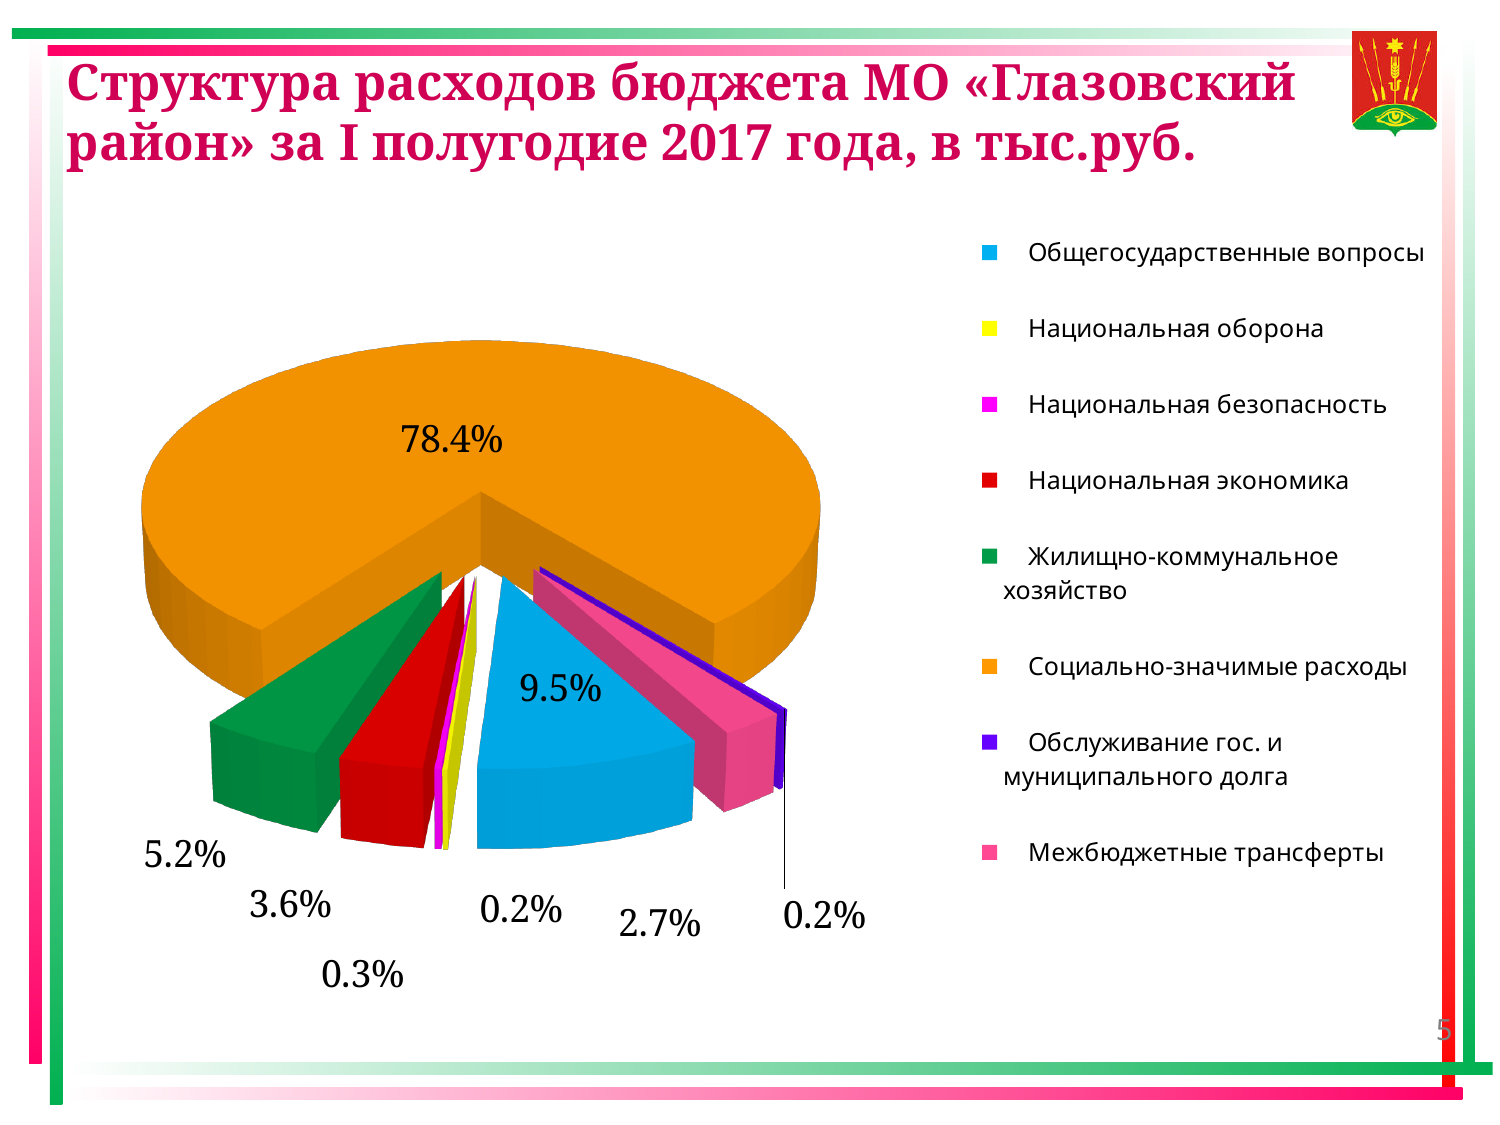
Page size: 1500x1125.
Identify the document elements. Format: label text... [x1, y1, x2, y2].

chart [0, 66, 1500, 1125]
title Структура расходов бюджета МО «Глазовский район» за I полугодие 2017 года, в тыс.руб. [51, 42, 1347, 64]
picture [1352, 31, 1437, 138]
